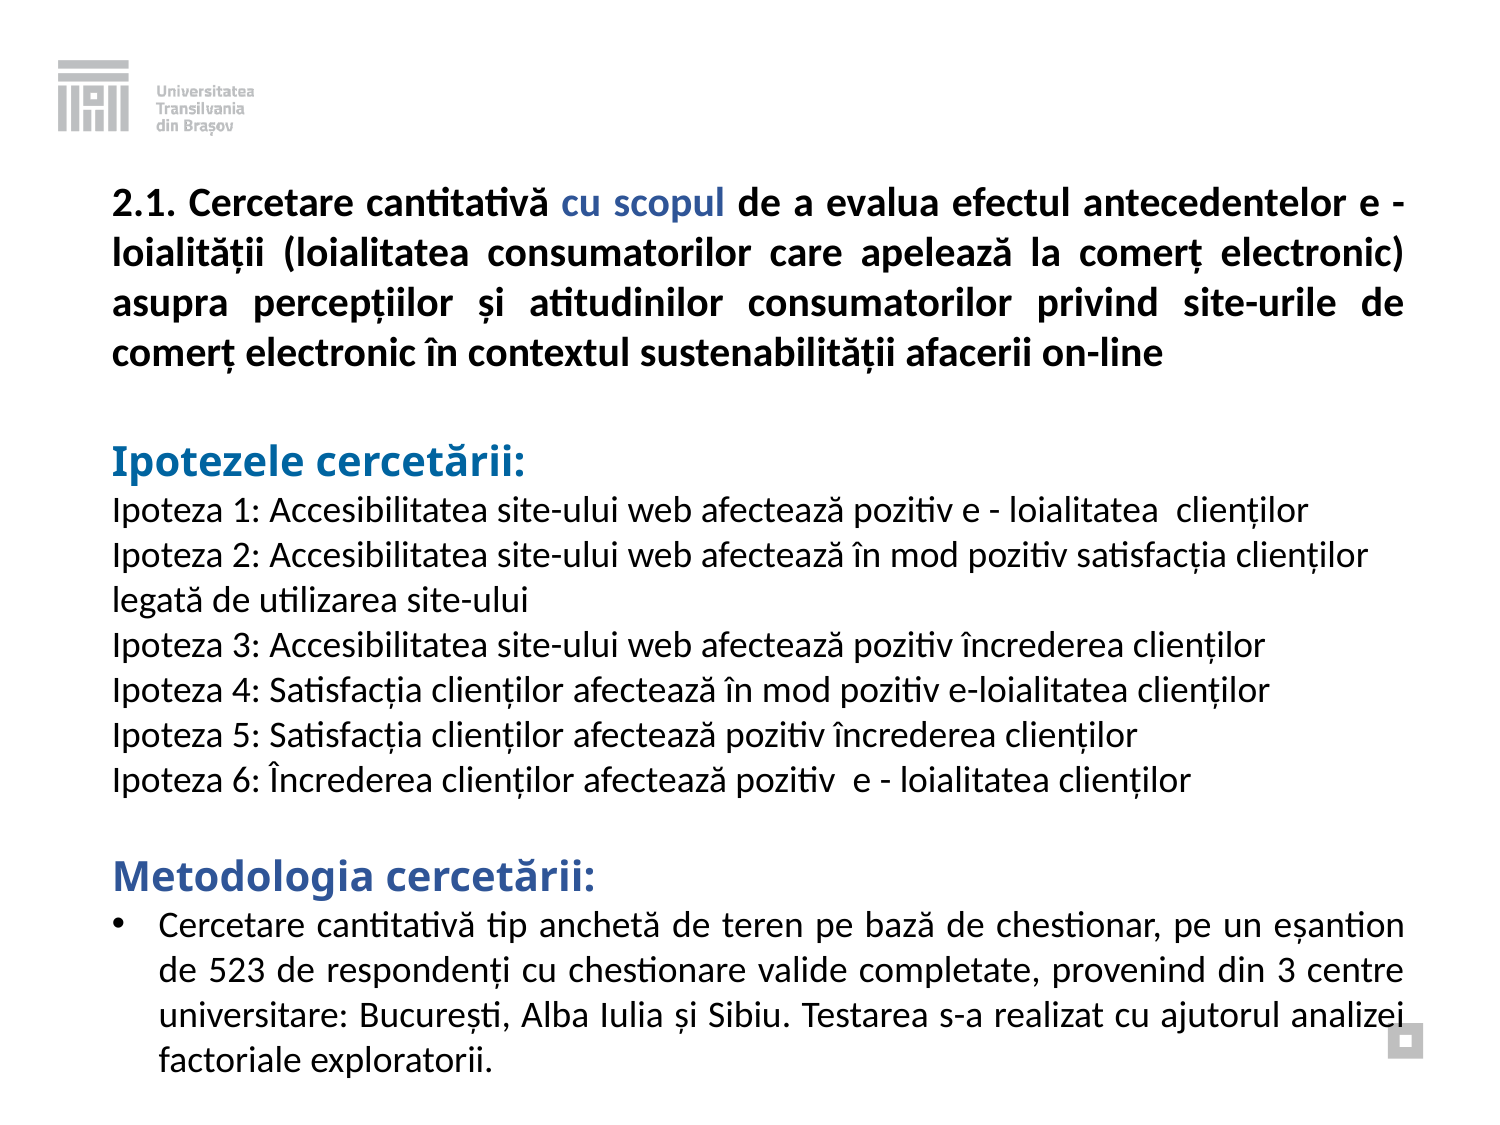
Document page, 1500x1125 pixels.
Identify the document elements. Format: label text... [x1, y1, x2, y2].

picture [58, 60, 254, 136]
text_box 2.1. Cercetare cantitativă cu scopul de a evalua efectul antecedentelor e - loialității (loialitatea consumatorilor care apelează la comerț electronic) asupra percepțiilor și atitudinilor consumatorilor privind site-urile de comerț electronic în contextul sustenabilității afacerii on-line Ipotezele cercetării: Ipoteza 1: Accesibilitatea site-ului web afectează pozitiv e - loialitatea clienților Ipoteza 2: Accesibilitatea site-ului web afectează în mod pozitiv satisfacția clienților legată de utilizarea site-ului Ipoteza 3: Accesibilitatea site-ului web afectează pozitiv încrederea clienților Ipoteza 4: Satisfacția clienților afectează în mod pozitiv e-loialitatea clienților Ipoteza 5: Satisfacția clienților afectează pozitiv încrederea clienților Ipoteza 6: Încrederea clienților afectează pozitiv e - loialitatea clienților Metodologia cercetării: Cercetare cantitativă tip anchetă de teren pe bază de chestionar, pe un eșantion de 523 de respondenți cu chestionare valide completate, provenind din 3 centre universitare: București, Alba Iulia și Sibiu. Testarea s-a realizat cu ajutorul analizei factoriale exploratorii. [97, 167, 1420, 1125]
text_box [1387, 1023, 1424, 1059]
